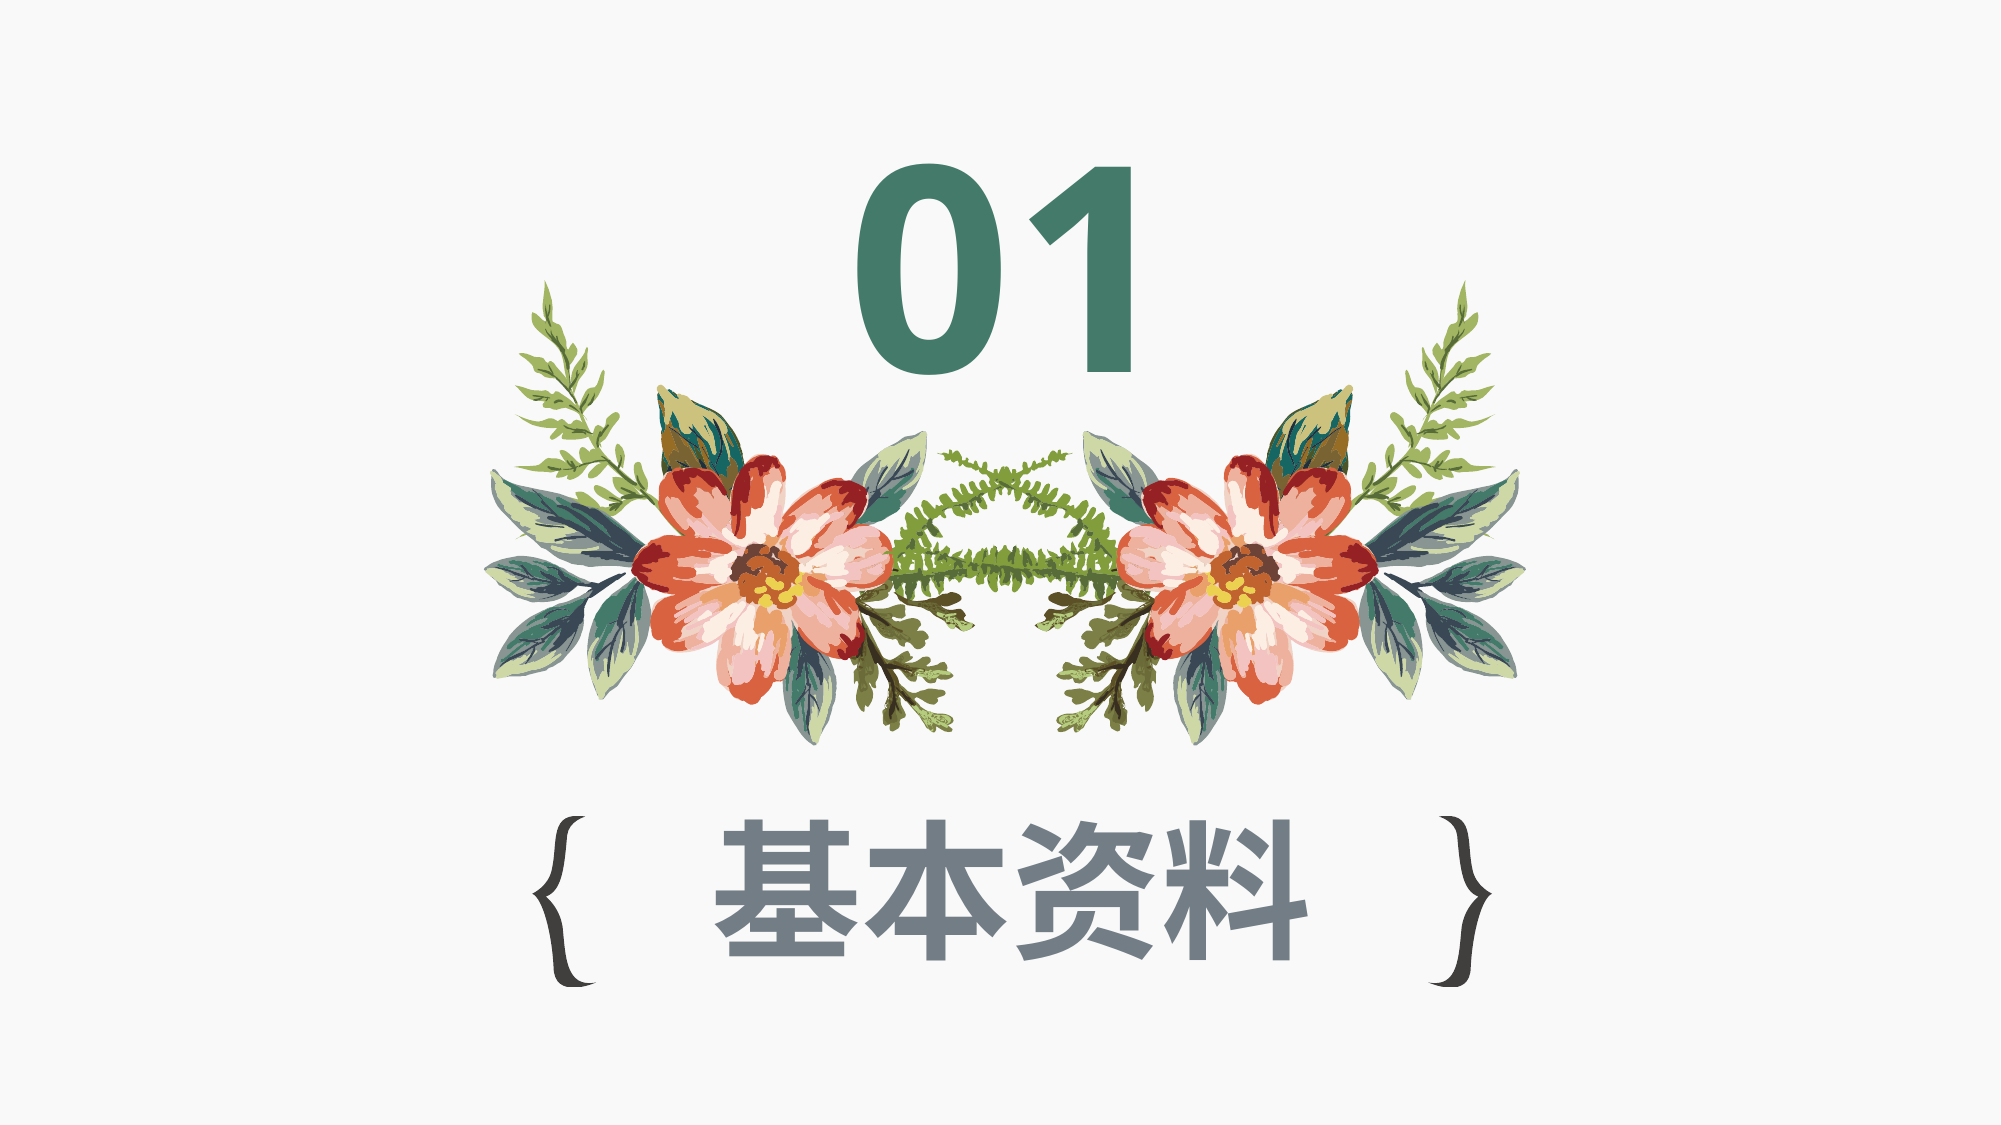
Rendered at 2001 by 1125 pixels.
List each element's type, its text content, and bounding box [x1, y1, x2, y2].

text_box 基本资料 [697, 846, 1327, 985]
text_box 01 [832, 77, 1192, 219]
picture [472, 219, 1537, 987]
